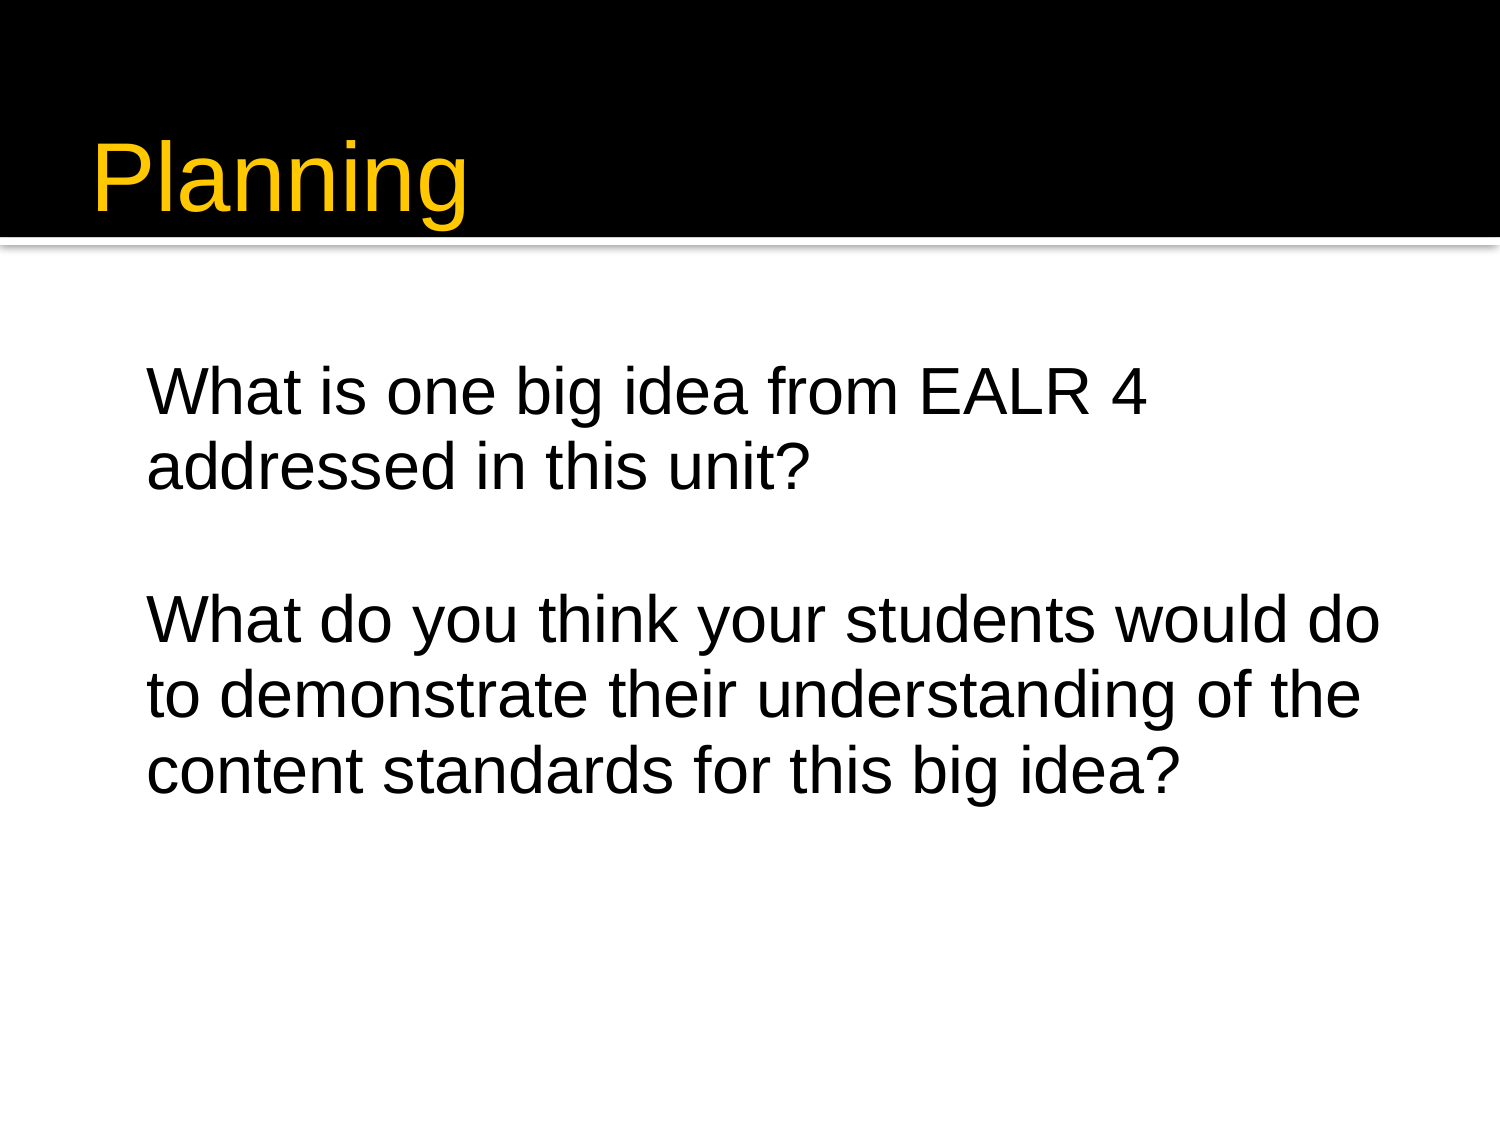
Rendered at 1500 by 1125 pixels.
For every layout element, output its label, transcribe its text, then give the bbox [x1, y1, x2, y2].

title Planning [74, 25, 1426, 232]
text_box What is one big idea from EALR 4 addressed in this unit? What do you think your students would do to demonstrate their understanding of the content standards for this big idea? [112, 346, 1400, 897]
